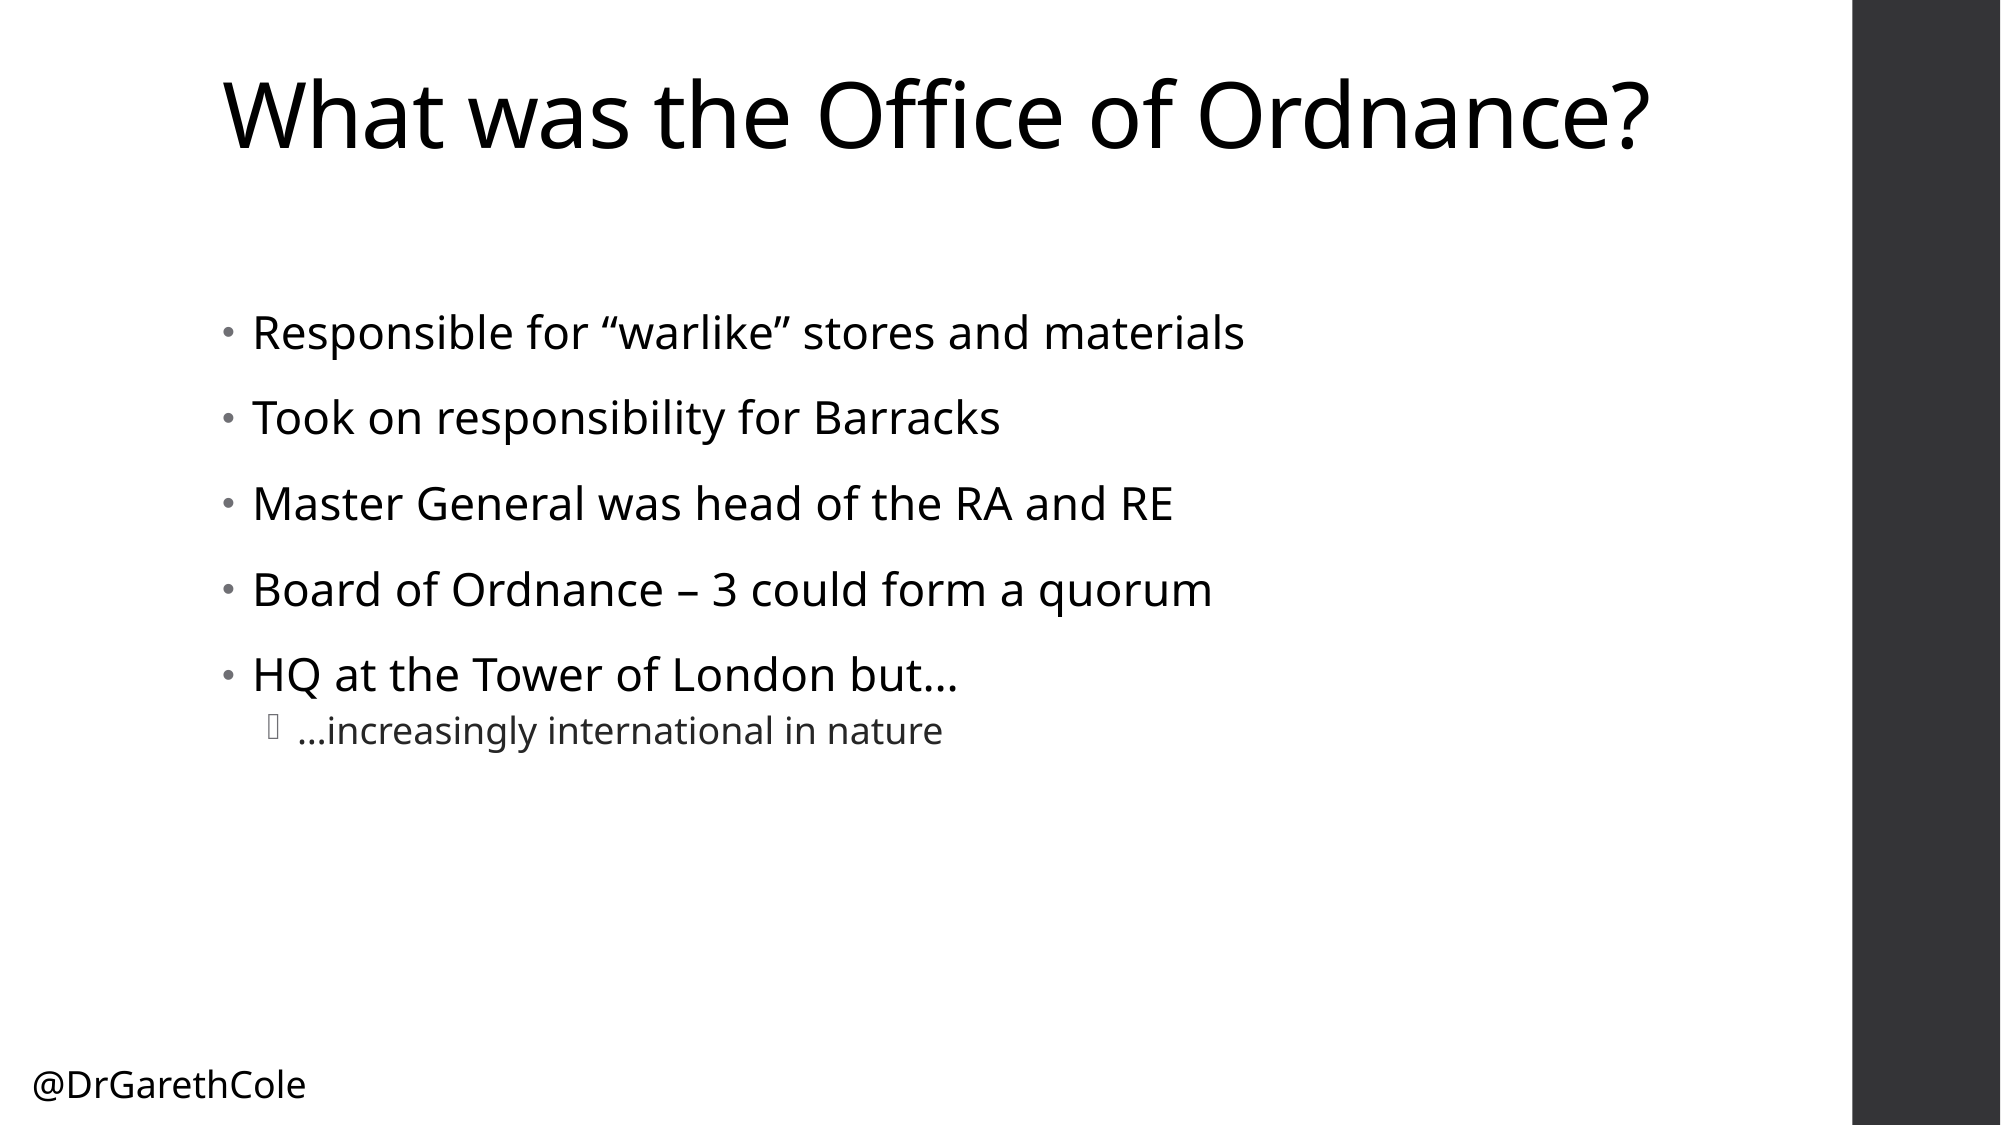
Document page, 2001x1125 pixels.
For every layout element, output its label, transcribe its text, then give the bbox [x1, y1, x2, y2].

list Responsible for “warlike” stores and materials Took on responsibility for Barracks Master General was head of the RA and RE Board of Ordnance – 3 could form a quorum HQ at the Tower of London but… …increasingly international in nature [206, 299, 1617, 1014]
text_box @DrGarethCole [17, 1053, 329, 1114]
title What was the Office of Ordnance? [206, 60, 1797, 176]
